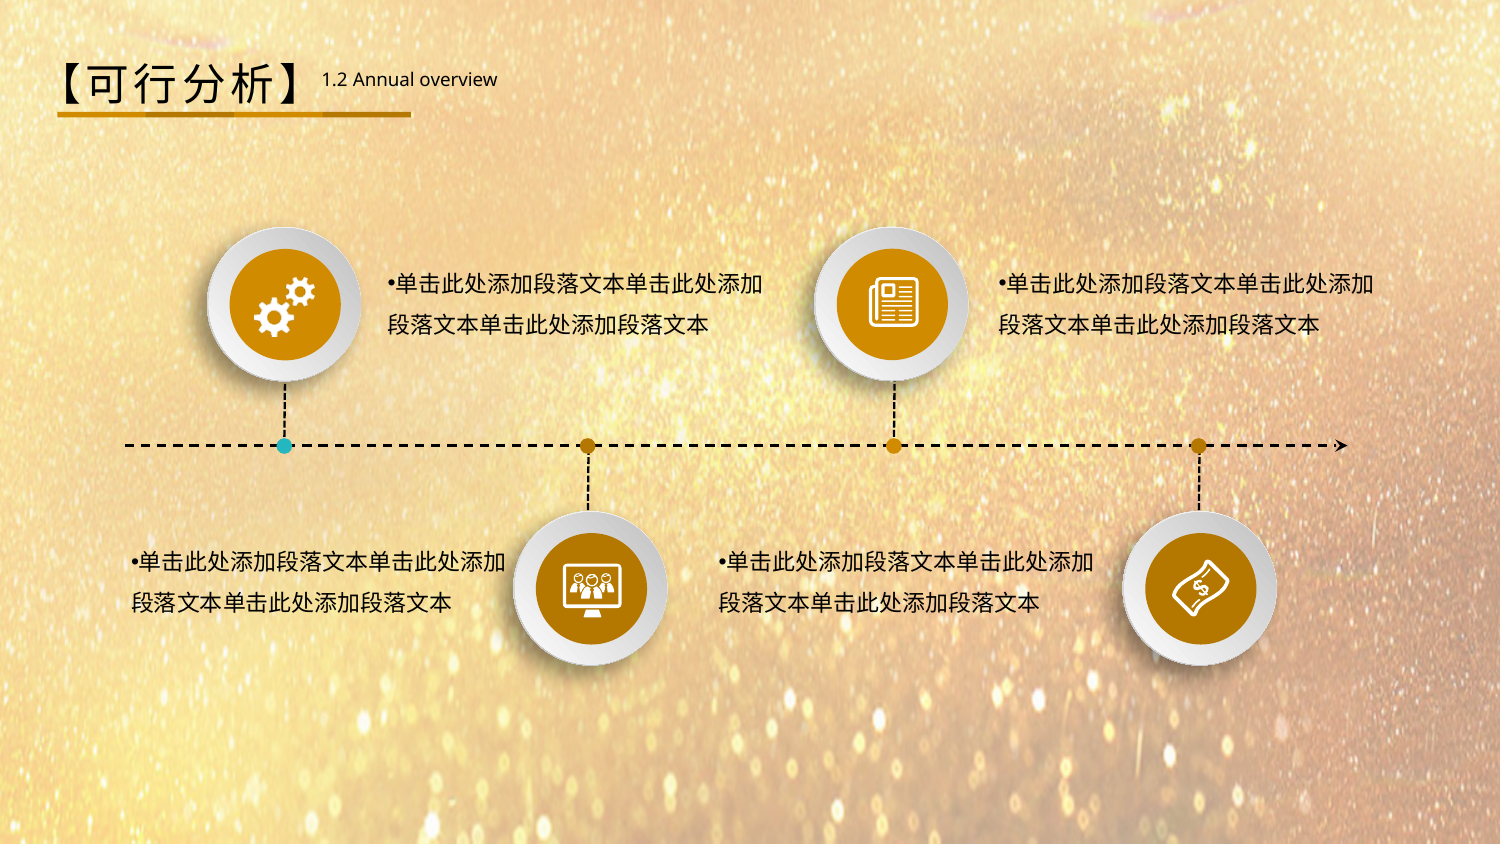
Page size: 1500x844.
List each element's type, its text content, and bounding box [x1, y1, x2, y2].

text_box 单击此处添加段落文本单击此处添加段落文本单击此处添加段落文本 [397, 249, 788, 360]
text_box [813, 226, 969, 382]
text_box 单击此处添加段落文本单击此处添加段落文本单击此处添加段落文本 [1004, 249, 1399, 401]
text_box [22, 22, 516, 118]
text_box 单击此处添加段落文本单击此处添加段落文本单击此处添加段落文本 [119, 528, 522, 679]
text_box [206, 226, 362, 382]
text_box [512, 510, 668, 666]
text_box 单击此处添加段落文本单击此处添加段落文本单击此处添加段落文本 [710, 571, 1119, 679]
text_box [1122, 510, 1277, 666]
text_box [124, 360, 1348, 529]
